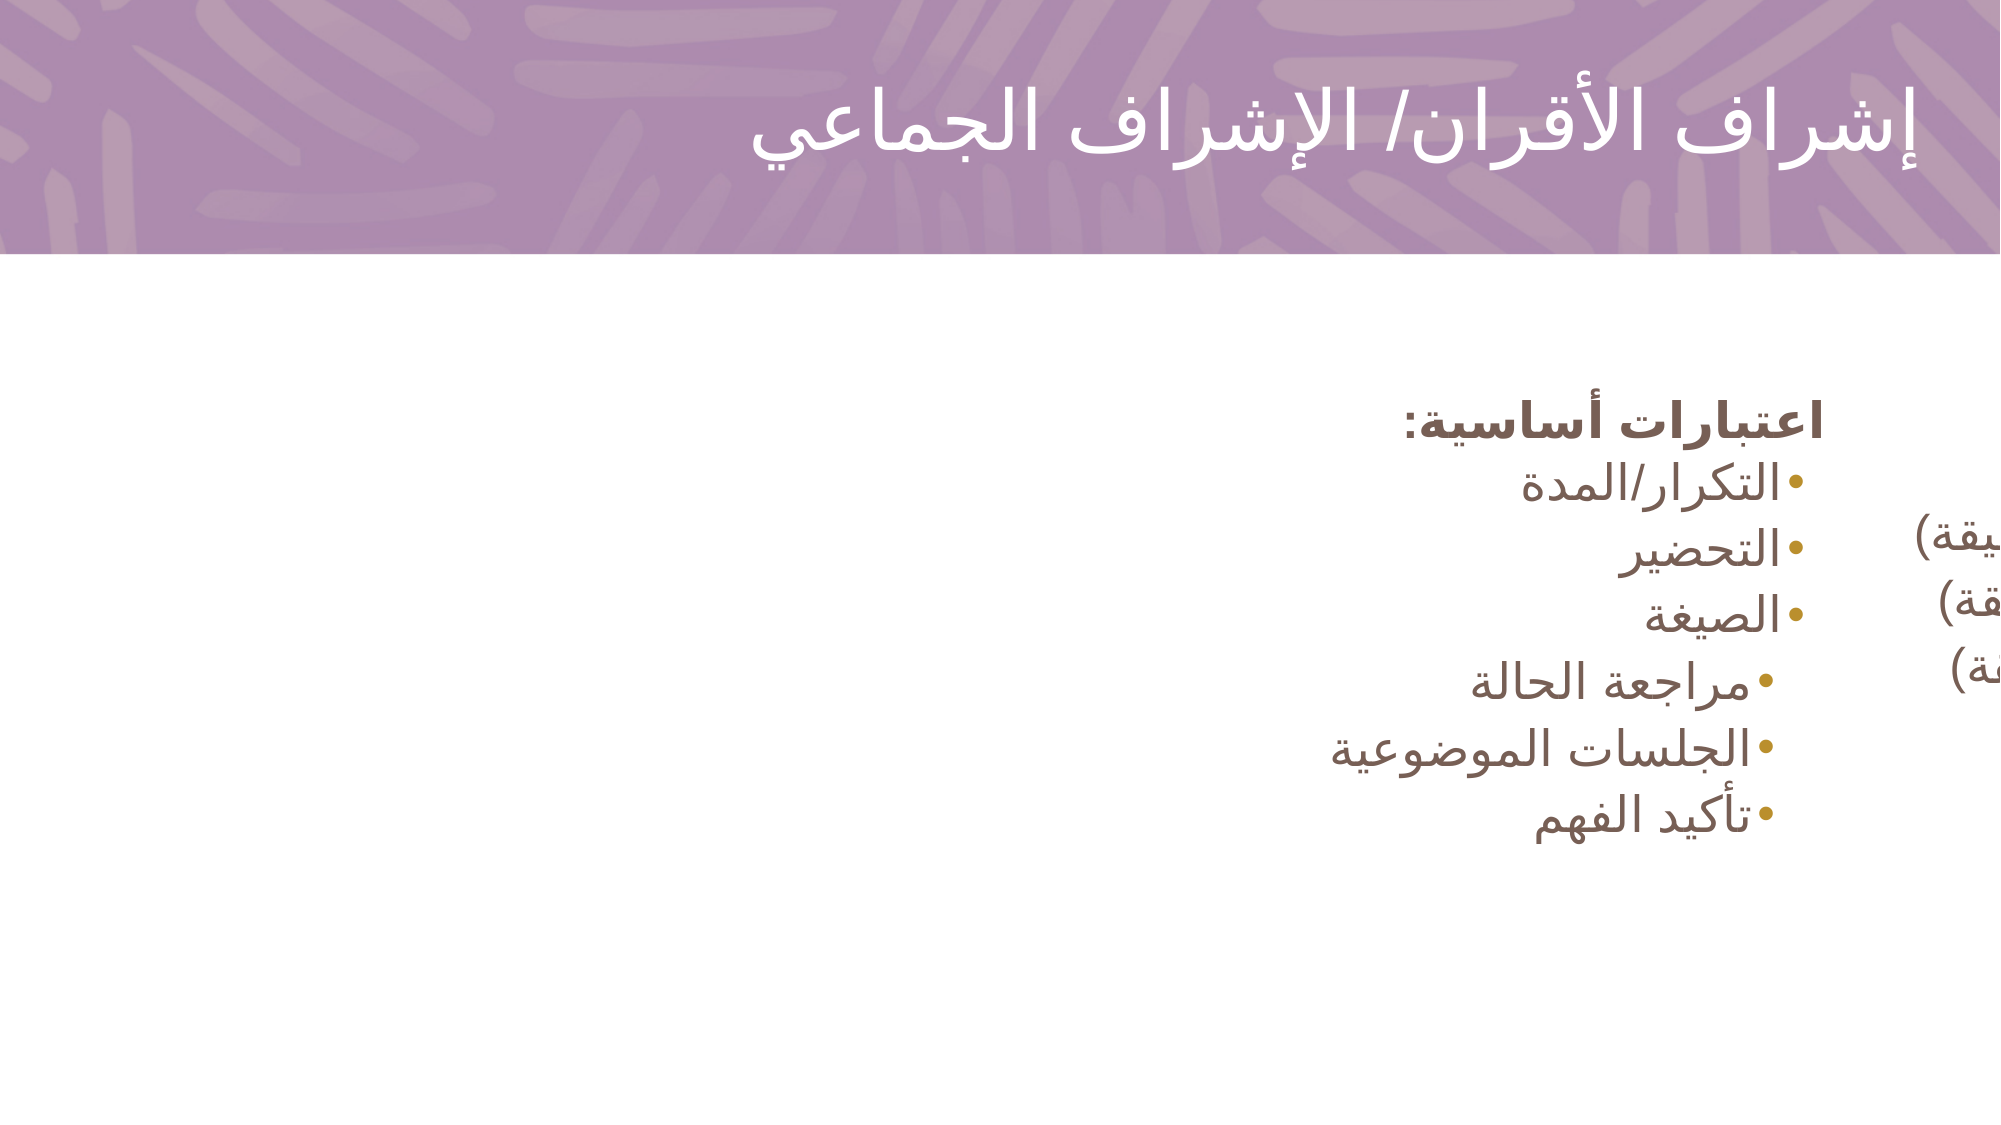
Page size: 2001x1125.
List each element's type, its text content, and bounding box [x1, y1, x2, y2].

picture [0, 0, 2000, 1125]
list اعتبارات أساسية: التكرار/المدة التحضير الصيغة مراجعة الحالة الجلسات الموضوعية تأكيد الفهم الهيكل الافتتاح والتحقق (10-15 دقيقة) محتوى الجلسة (45-60 دقيقة) الإغلاق والرعاية (5-15 دقيقة) [238, 374, 1834, 1036]
title إشراف الأقران/ الإشراف الجماعي [61, 33, 1938, 220]
